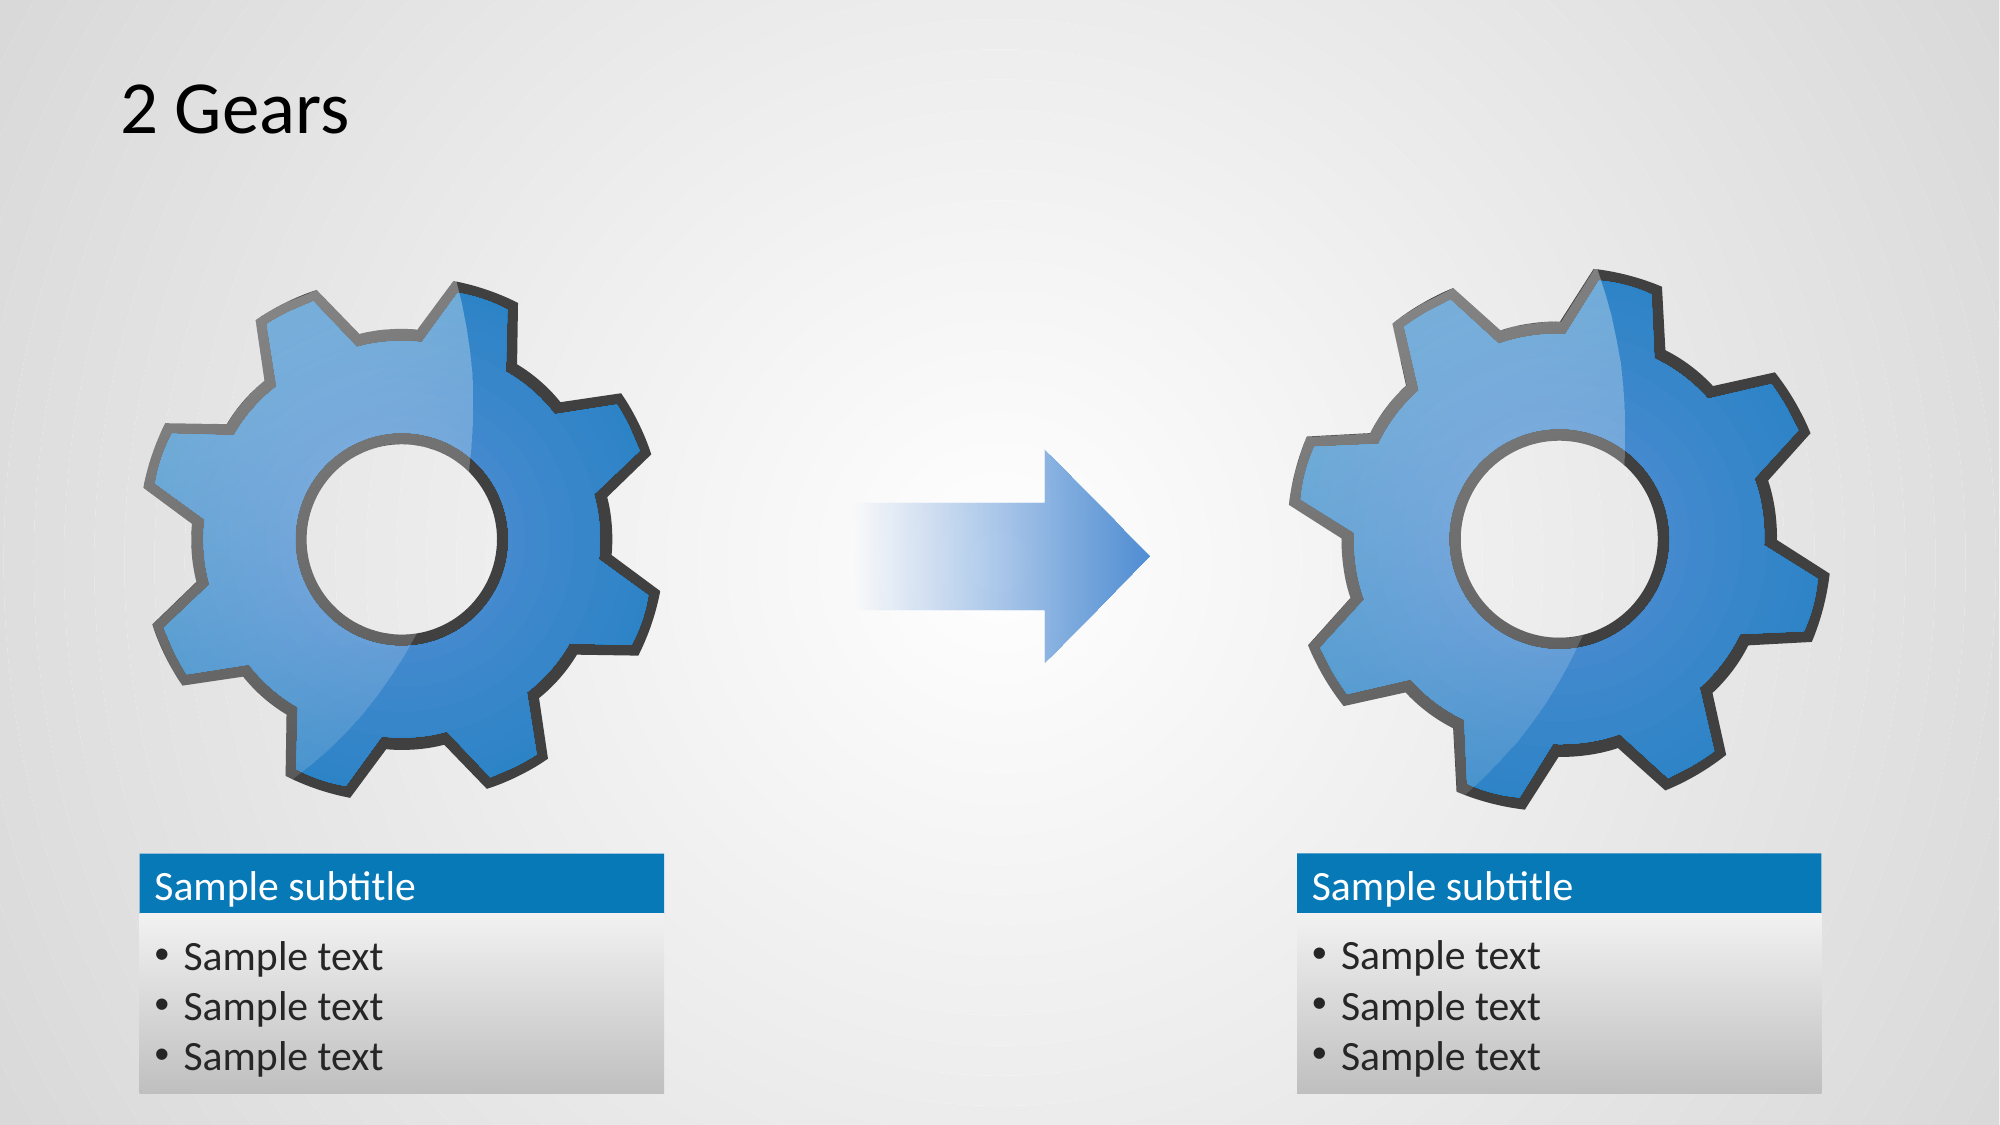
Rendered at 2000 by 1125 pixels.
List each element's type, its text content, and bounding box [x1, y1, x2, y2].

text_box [1272, 267, 1833, 814]
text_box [139, 853, 665, 1094]
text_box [124, 276, 666, 805]
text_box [1296, 853, 1822, 1094]
title 2 Gears [99, 45, 1900, 162]
text_box [850, 448, 1152, 665]
